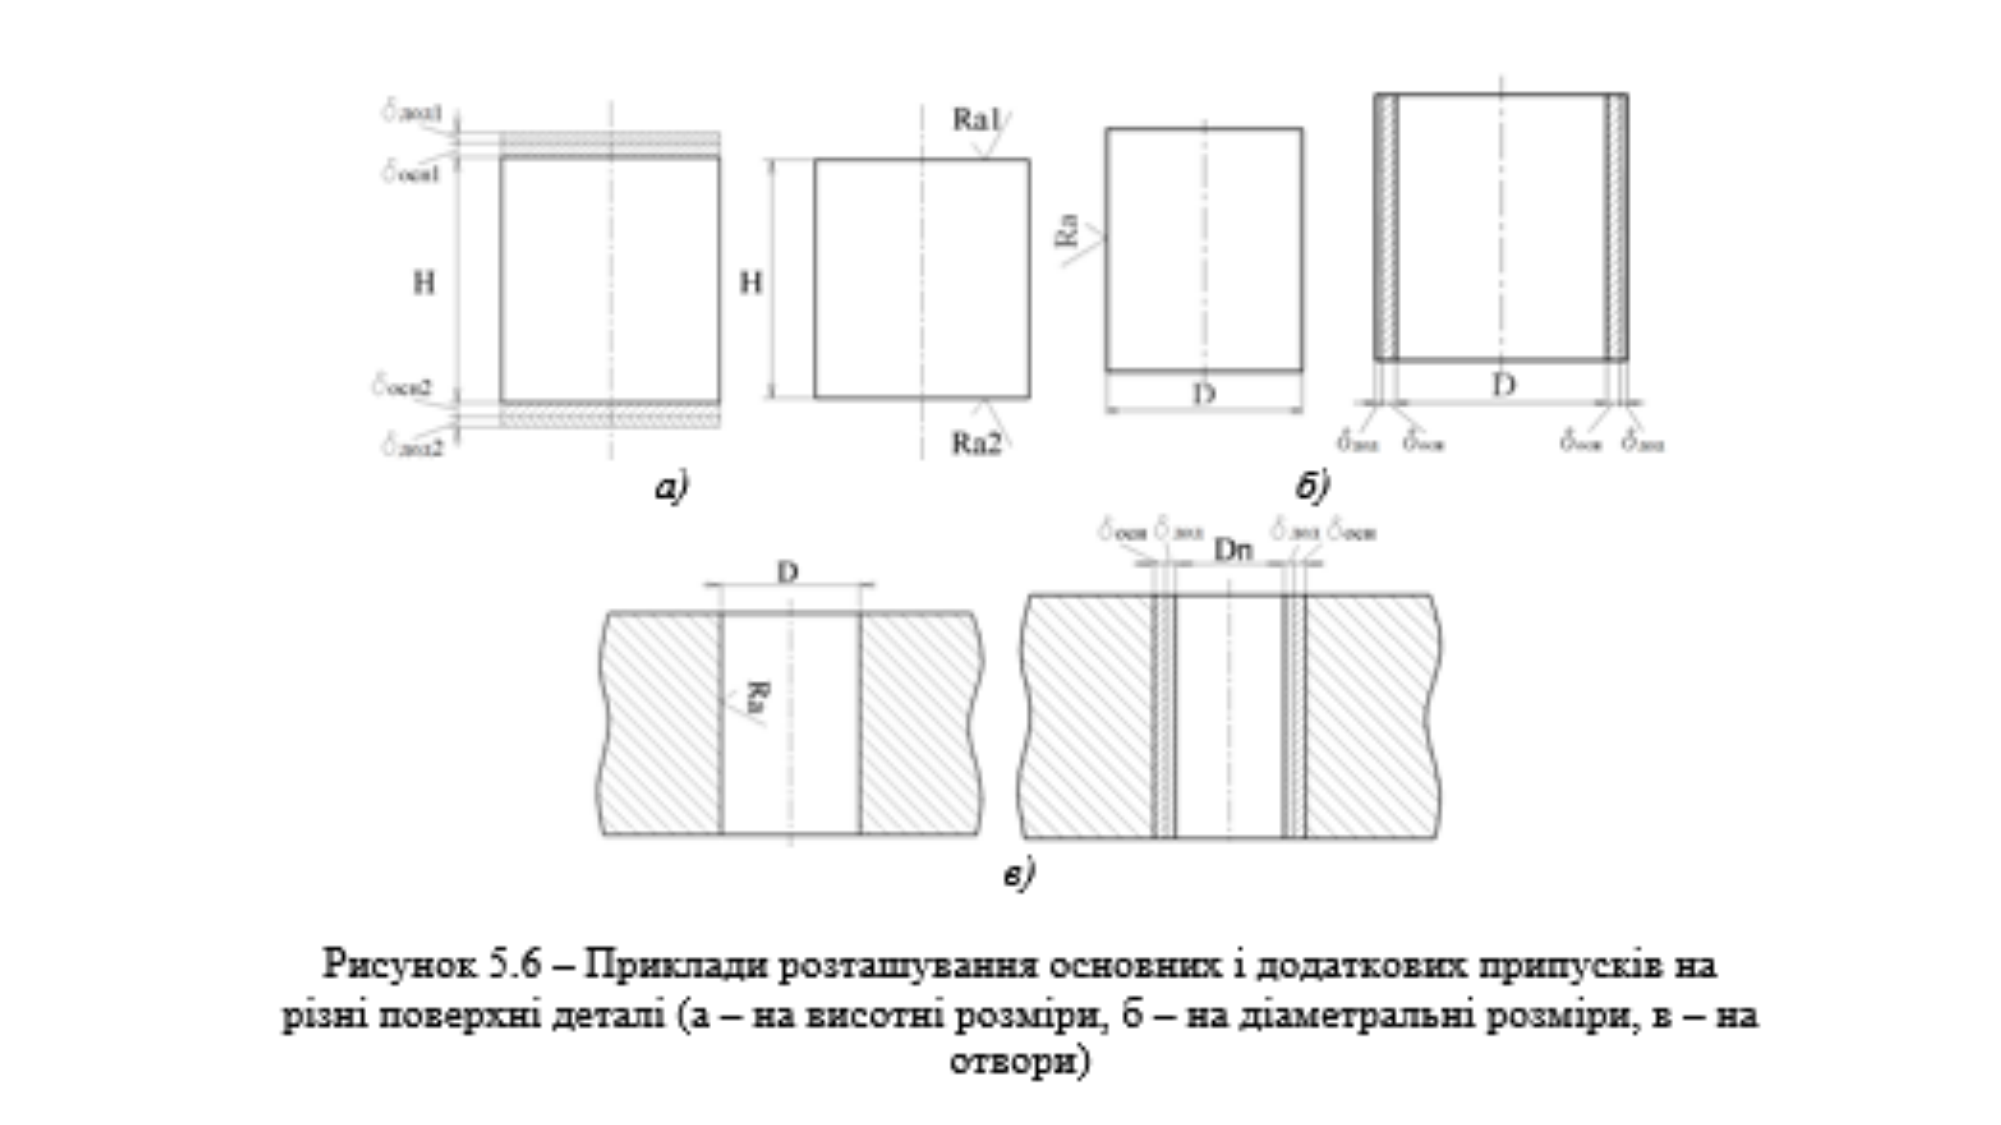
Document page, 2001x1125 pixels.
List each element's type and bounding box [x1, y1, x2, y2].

picture [251, 40, 1788, 1113]
